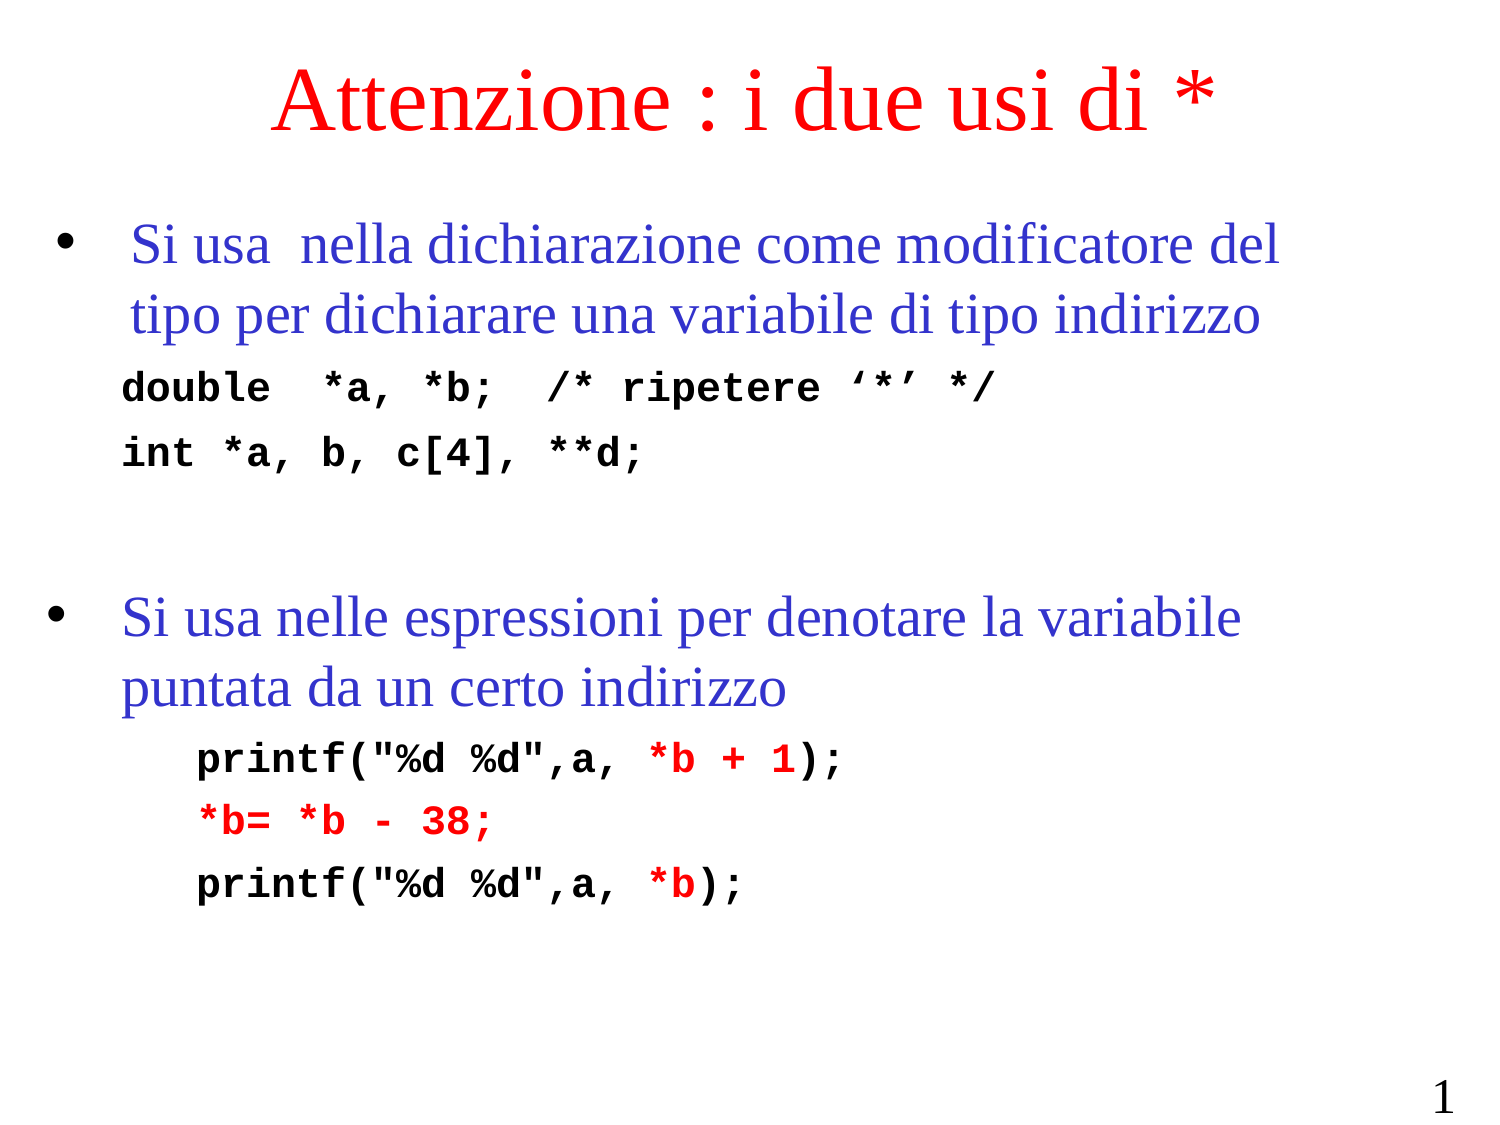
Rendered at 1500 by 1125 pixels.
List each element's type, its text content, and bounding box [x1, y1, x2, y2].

slide_number 10 [1416, 1056, 1486, 1123]
list Si usa nella dichiarazione come modificatore del tipo per dichiarare una variabile di tipo indirizzo double *a, *b; /* ripetere ‘*’ */ int *a, b, c[4], **d; Si usa nelle espressioni per denotare la variabile puntata da un certo indirizzo printf("%d %d",a, *b + 1); *b= *b - 38; printf("%d %d",a, *b); [31, 197, 1353, 1125]
title Attenzione : i due usi di * [107, 0, 1383, 188]
